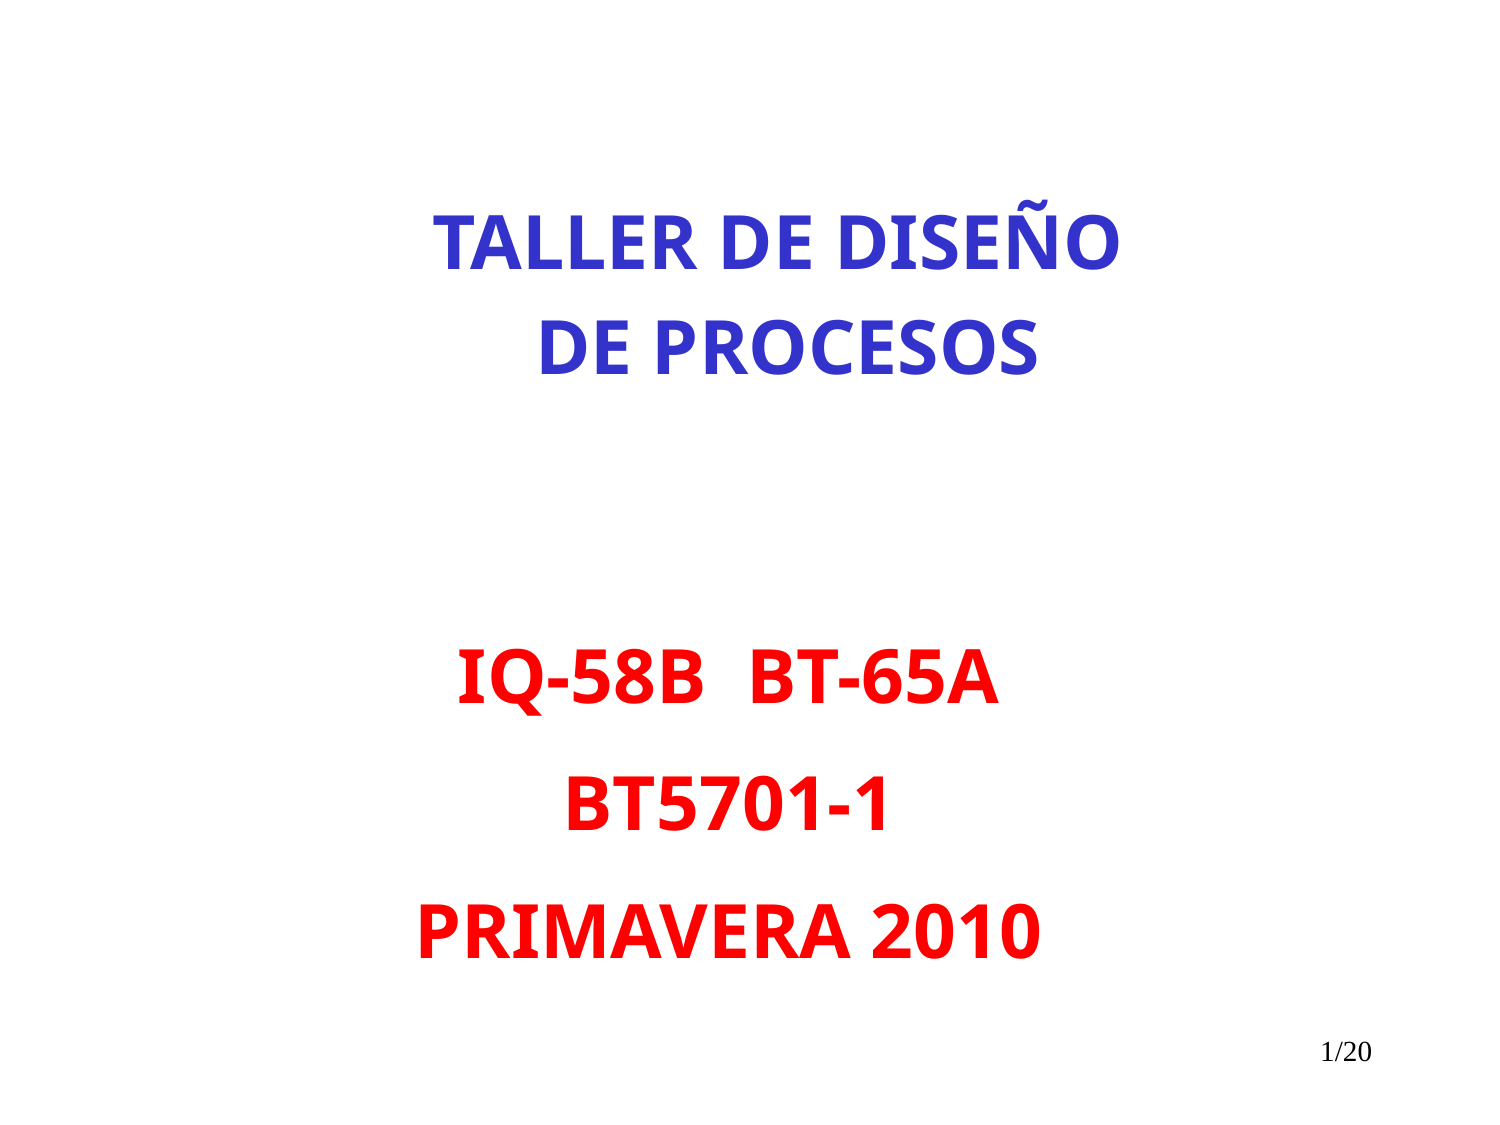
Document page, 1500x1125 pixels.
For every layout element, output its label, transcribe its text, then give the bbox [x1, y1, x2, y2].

text_box IQ-58B BT-65A BT5701-1 PRIMAVERA 2010 [316, 621, 1142, 981]
slide_number 1/20 [1074, 1024, 1388, 1101]
text_box TALLER DE DISEÑO DE PROCESOS [0, 187, 1453, 388]
